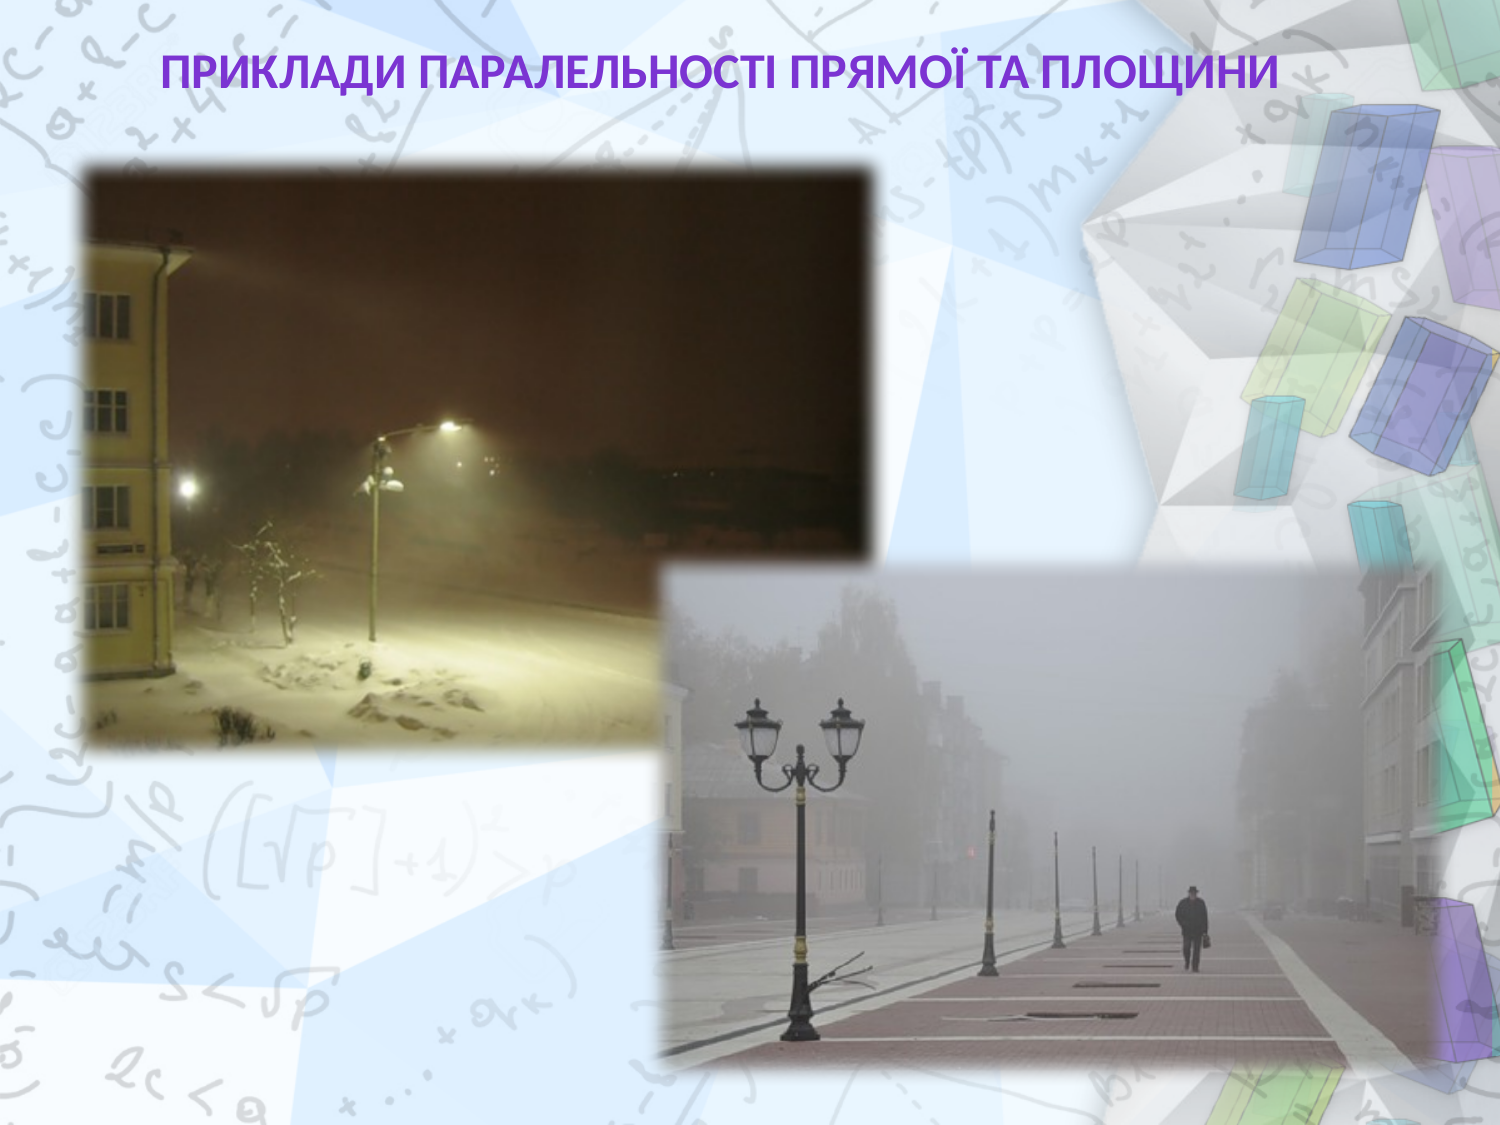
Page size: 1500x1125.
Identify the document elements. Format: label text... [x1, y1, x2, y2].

text_box Приклади паралельності прямої та площини [41, 30, 1400, 106]
picture [0, 0, 1500, 1125]
